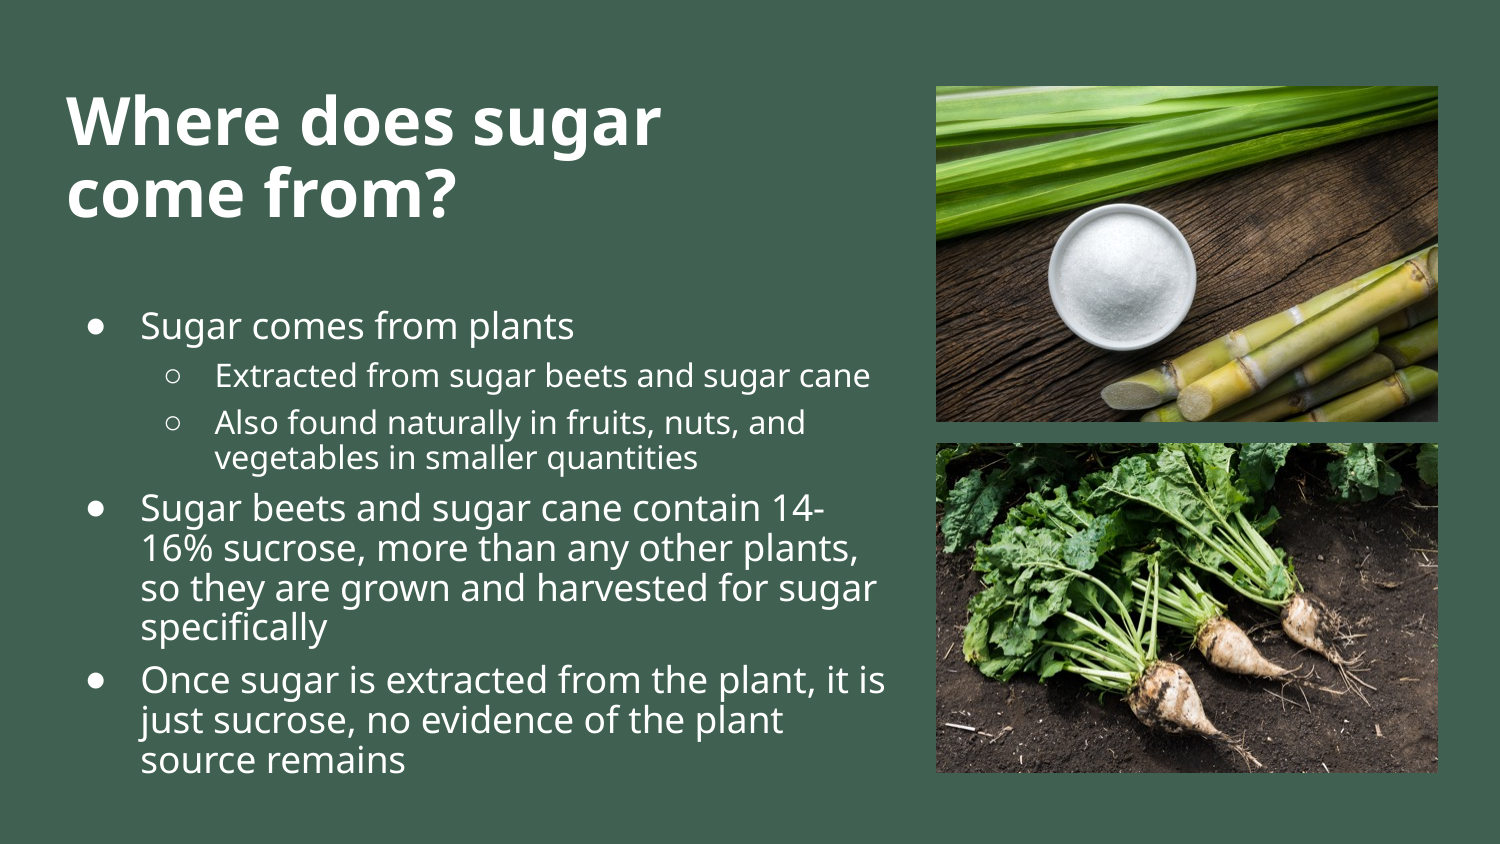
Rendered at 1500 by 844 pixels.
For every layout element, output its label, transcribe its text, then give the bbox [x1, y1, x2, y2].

picture [935, 443, 1438, 773]
title Where does sugar come from? [51, 72, 750, 240]
list Sugar comes from plants Extracted from sugar beets and sugar cane Also found naturally in fruits, nuts, and vegetables in smaller quantities Sugar beets and sugar cane contain 14-16% sucrose, more than any other plants, so they are grown and harvested for sugar specifically Once sugar is extracted from the plant, it is just sucrose, no evidence of the plant source remains [51, 292, 902, 802]
picture [935, 86, 1438, 422]
